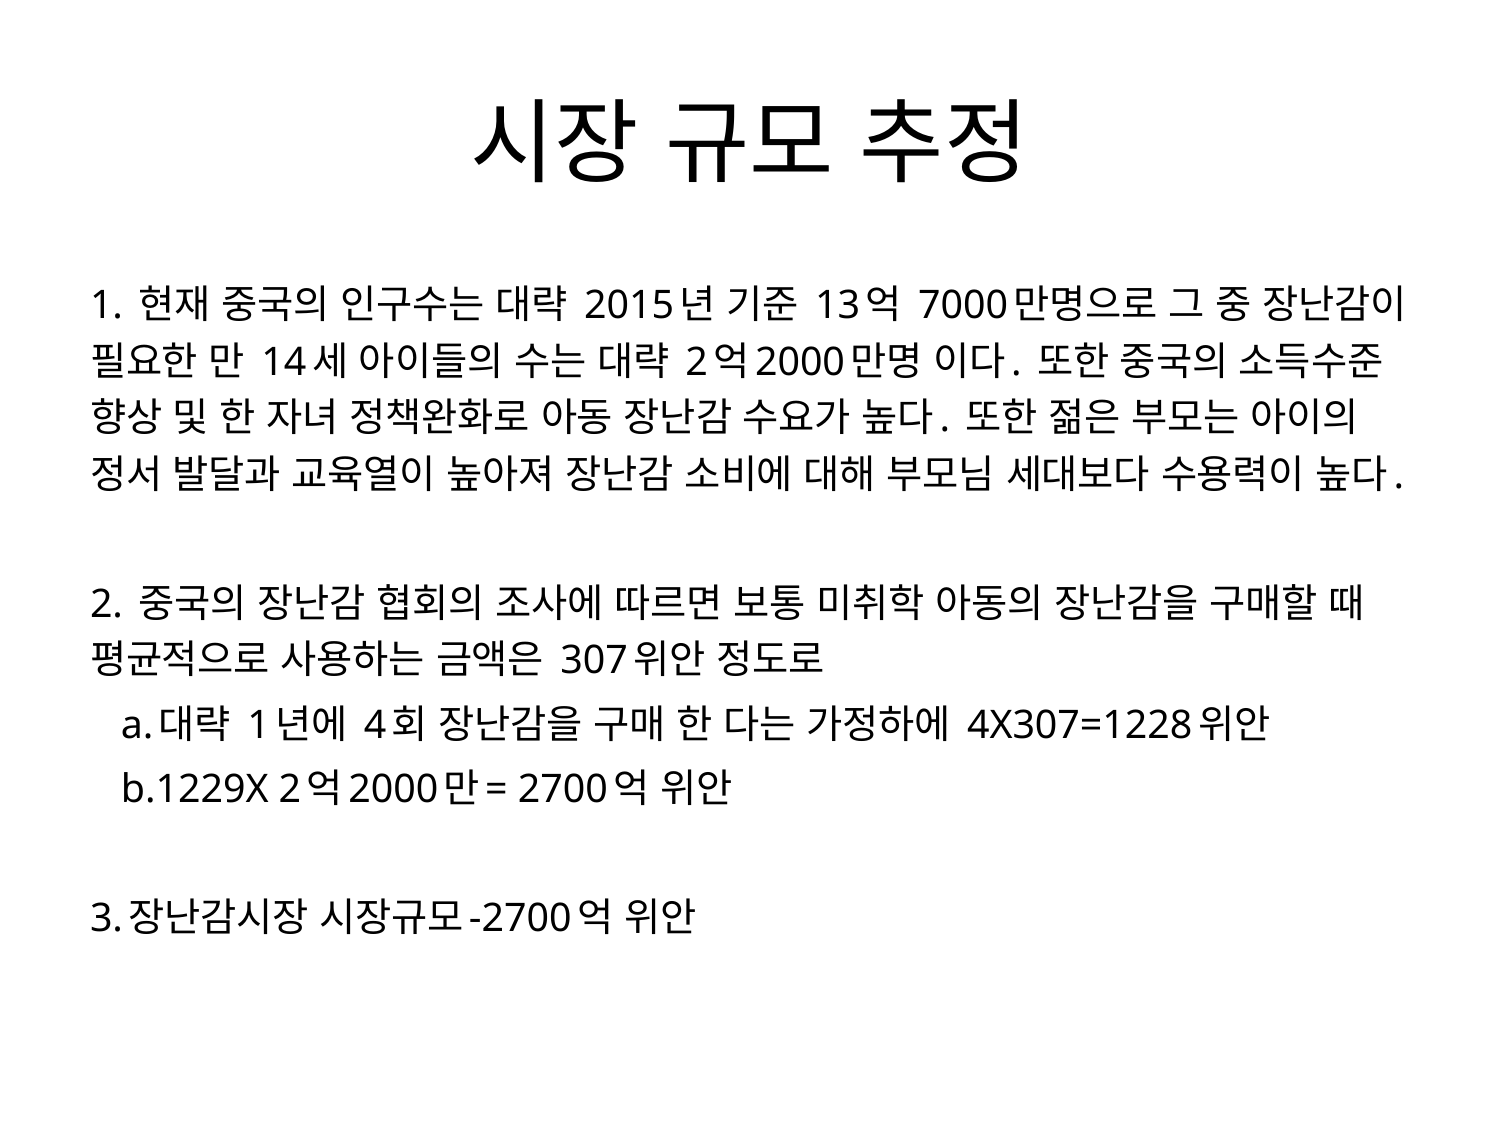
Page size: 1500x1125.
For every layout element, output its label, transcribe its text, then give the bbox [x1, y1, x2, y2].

list 1. 현재 중국의 인구수는 대략 2015년 기준 13억 7000만명으로 그 중 장난감이 필요한 만 14세 아이들의 수는 대략 2억2000만명 이다. 또한 중국의 소득수준 향상 및 한 자녀 정책완화로 아동 장난감 수요가 높다. 또한 젊은 부모는 아이의 정서 발달과 교육열이 높아져 장난감 소비에 대해 부모님 세대보다 수용력이 높다. 2. 중국의 장난감 협회의 조사에 따르면 보통 미취학 아동의 장난감을 구매할 때 평균적으로 사용하는 금액은 307위안 정도로 a.대략 1년에 4회 장난감을 구매 한 다는 가정하에 4X307=1228위안 b.1229X 2억2000만= 2700억 위안 3.장난감시장 시장규모-2700억 위안 [75, 262, 1425, 1005]
title 시장 규모 추정 [75, 45, 1425, 233]
